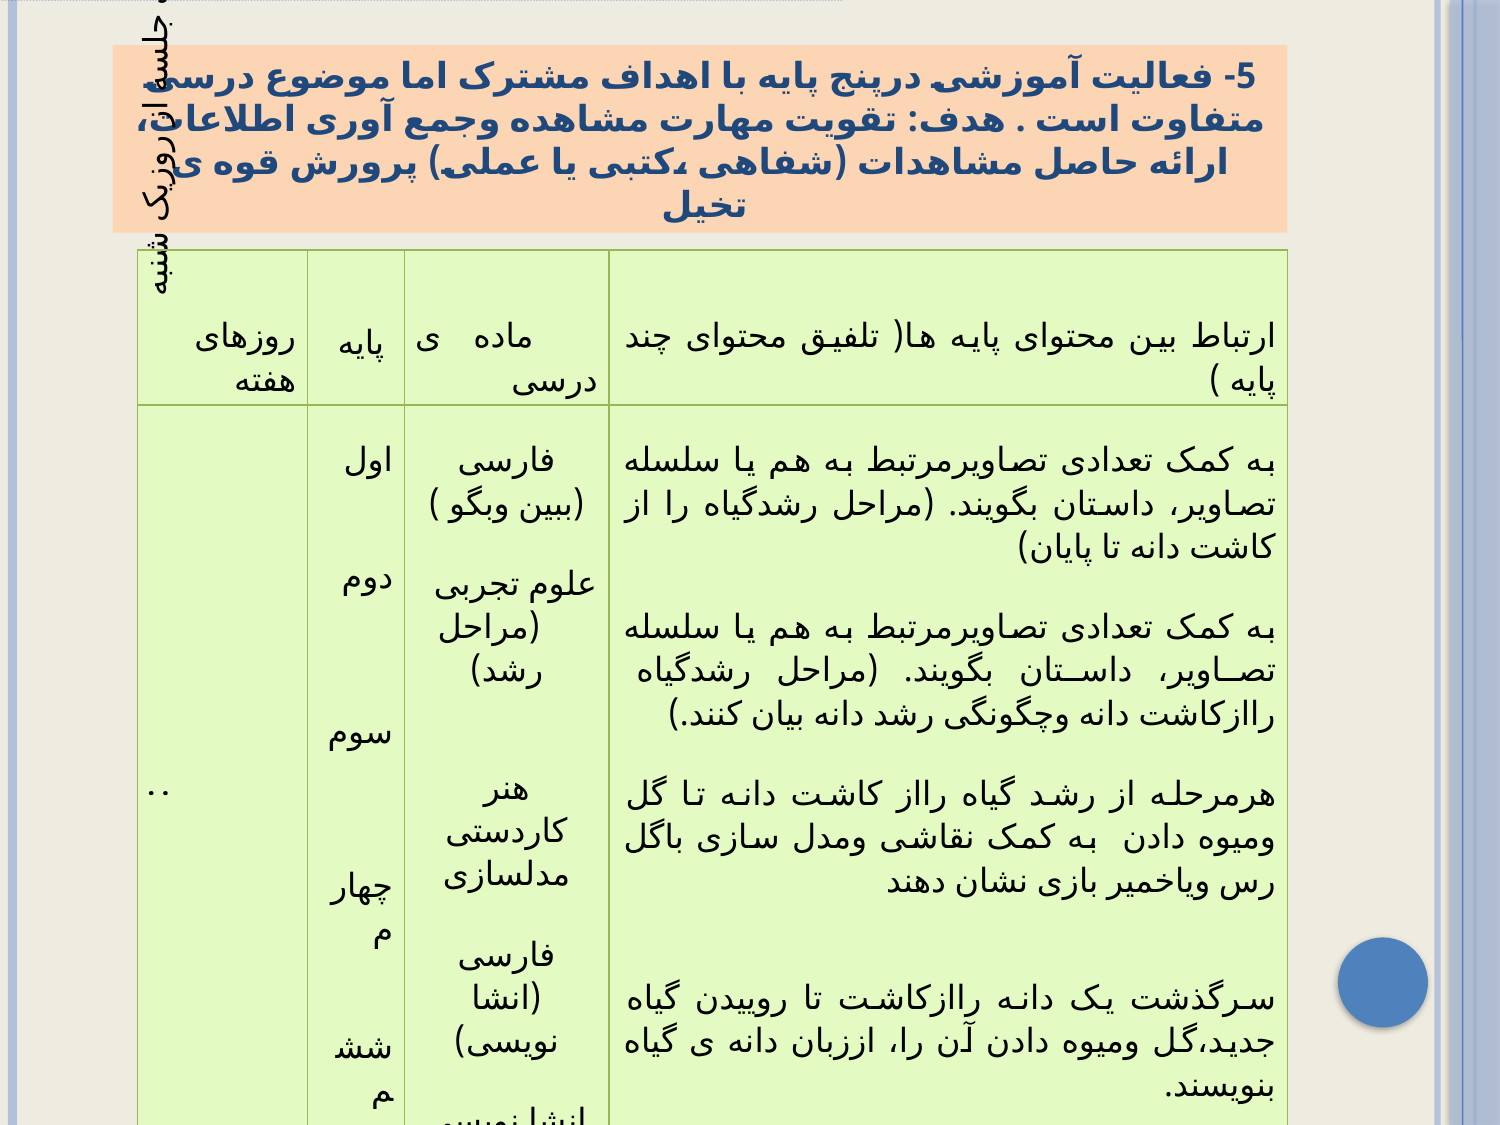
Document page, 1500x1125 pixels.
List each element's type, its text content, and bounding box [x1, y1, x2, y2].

table_cell به کمک تعدادی تصاویرمرتبط به هم یا سلسله تصاویر، داستان بگویند. (مراحل رشدگیاه را از کاشت دانه تا پایان) به کمک تعدادی تصاویرمرتبط به هم یا سلسله تصاویر، داستان بگویند. (مراحل رشدگیاه راازکاشت دانه وچگونگی رشد دانه بیان کنند.) هرمرحله از رشد گیاه رااز کاشت دانه تا گل ومیوه دادن به کمک نقاشی ومدل سازی باگل رس ویاخمیر بازی نشان دهند سرگذشت یک دانه راازکاشت تا روییدن گیاه جدید،گل ومیوه دادن آن را، اززبان دانه ی گیاه بنویسند. مقاله ای بنویسند که در رابطه با اهمیت وجود گیاهان باشد. [610, 406, 1287, 1125]
table_header روزهای هفته [138, 251, 307, 404]
title 5- فعالیت آموزشی درپنج پایه با اهداف مشترک اما موضوع درسی متفاوت است . هدف: تقویت مهارت مشاهده وجمع آوری اطلاعات، ارائه حاصل مشاهدات (شفاهی ،کتبی یا عملی) پرورش قوه ی تخیل [112, 45, 1288, 233]
table_cell اول دوم سوم چهارم ششم [308, 406, 404, 1125]
table_cell فارسی (ببین وبگو ) علوم تجربی (مراحل رشد) هنر کاردستی مدلسازی فارسی (انشا نویسی) انشا نویسی [405, 406, 608, 1125]
table_cell بطور مثال : یک جلسه از روزیک شنبه [138, 406, 307, 1125]
table_header ماده ی درسی [405, 251, 608, 404]
table_header پایه [308, 251, 404, 404]
table_header ارتباط بین محتوای پایه ها( تلفیق محتوای چند پایه ) [610, 251, 1287, 404]
